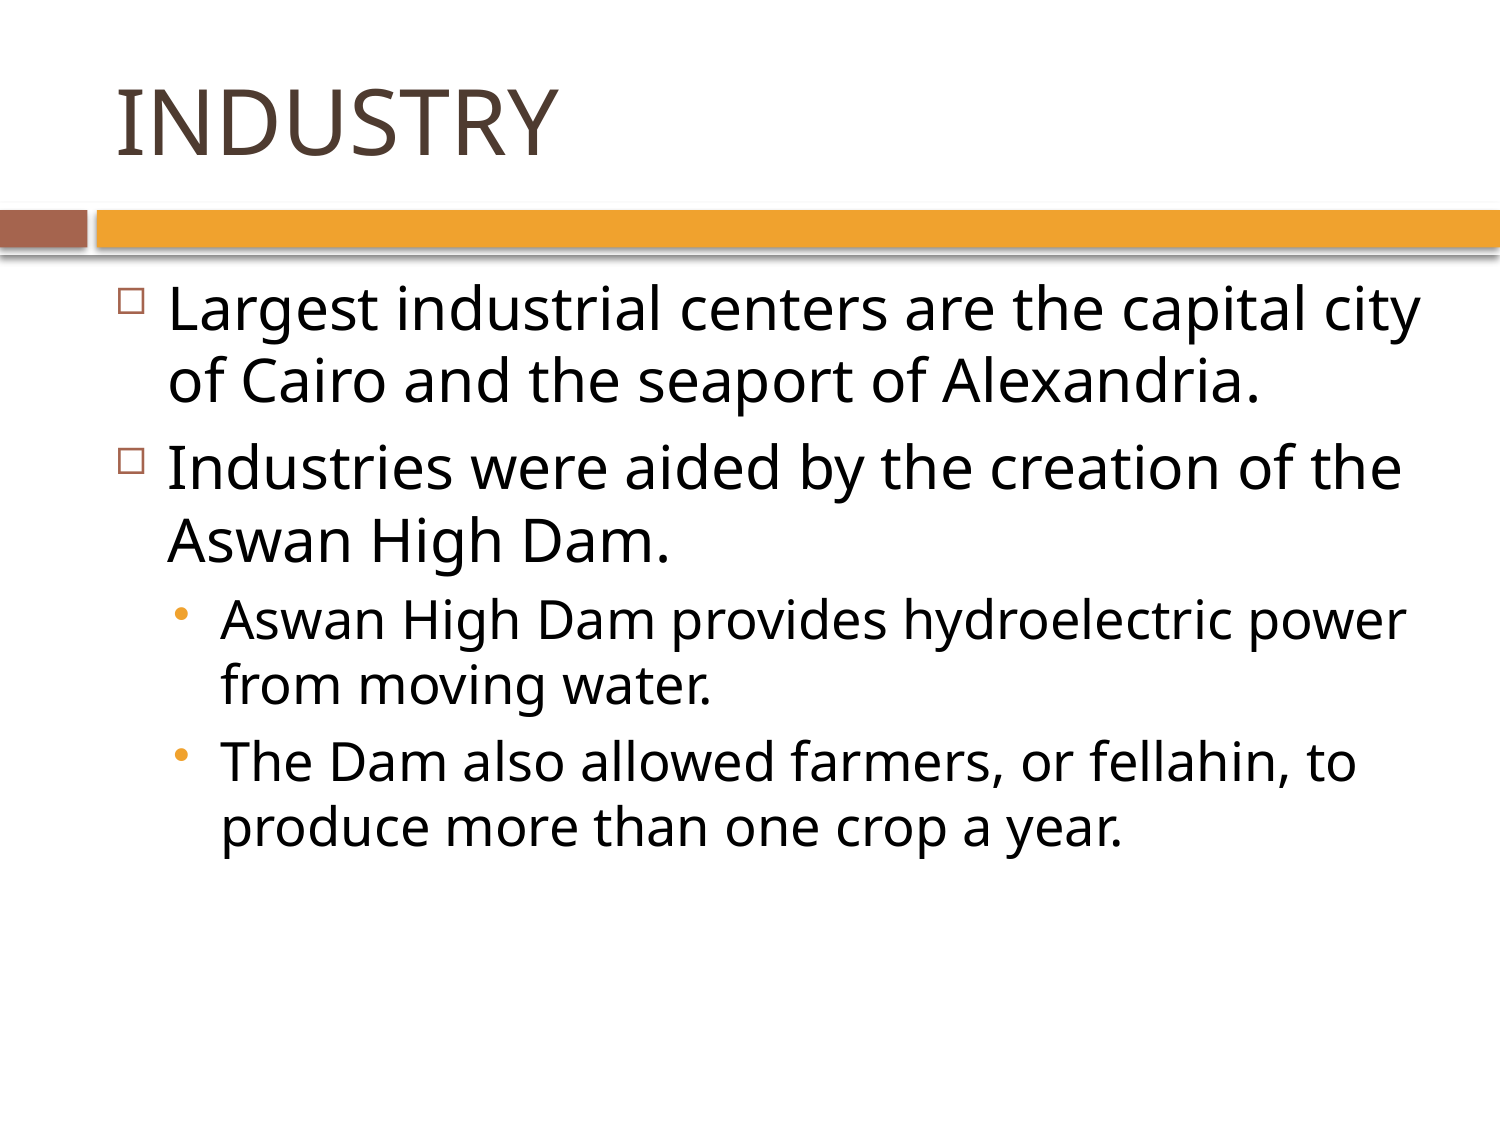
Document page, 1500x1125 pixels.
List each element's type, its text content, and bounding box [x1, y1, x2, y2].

title INDUSTRY [100, 37, 1438, 200]
list Largest industrial centers are the capital city of Cairo and the seaport of Alexandria. Industries were aided by the creation of the Aswan High Dam. Aswan High Dam provides hydroelectric power from moving water. The Dam also allowed farmers, or fellahin, to produce more than one crop a year. [100, 262, 1438, 1005]
